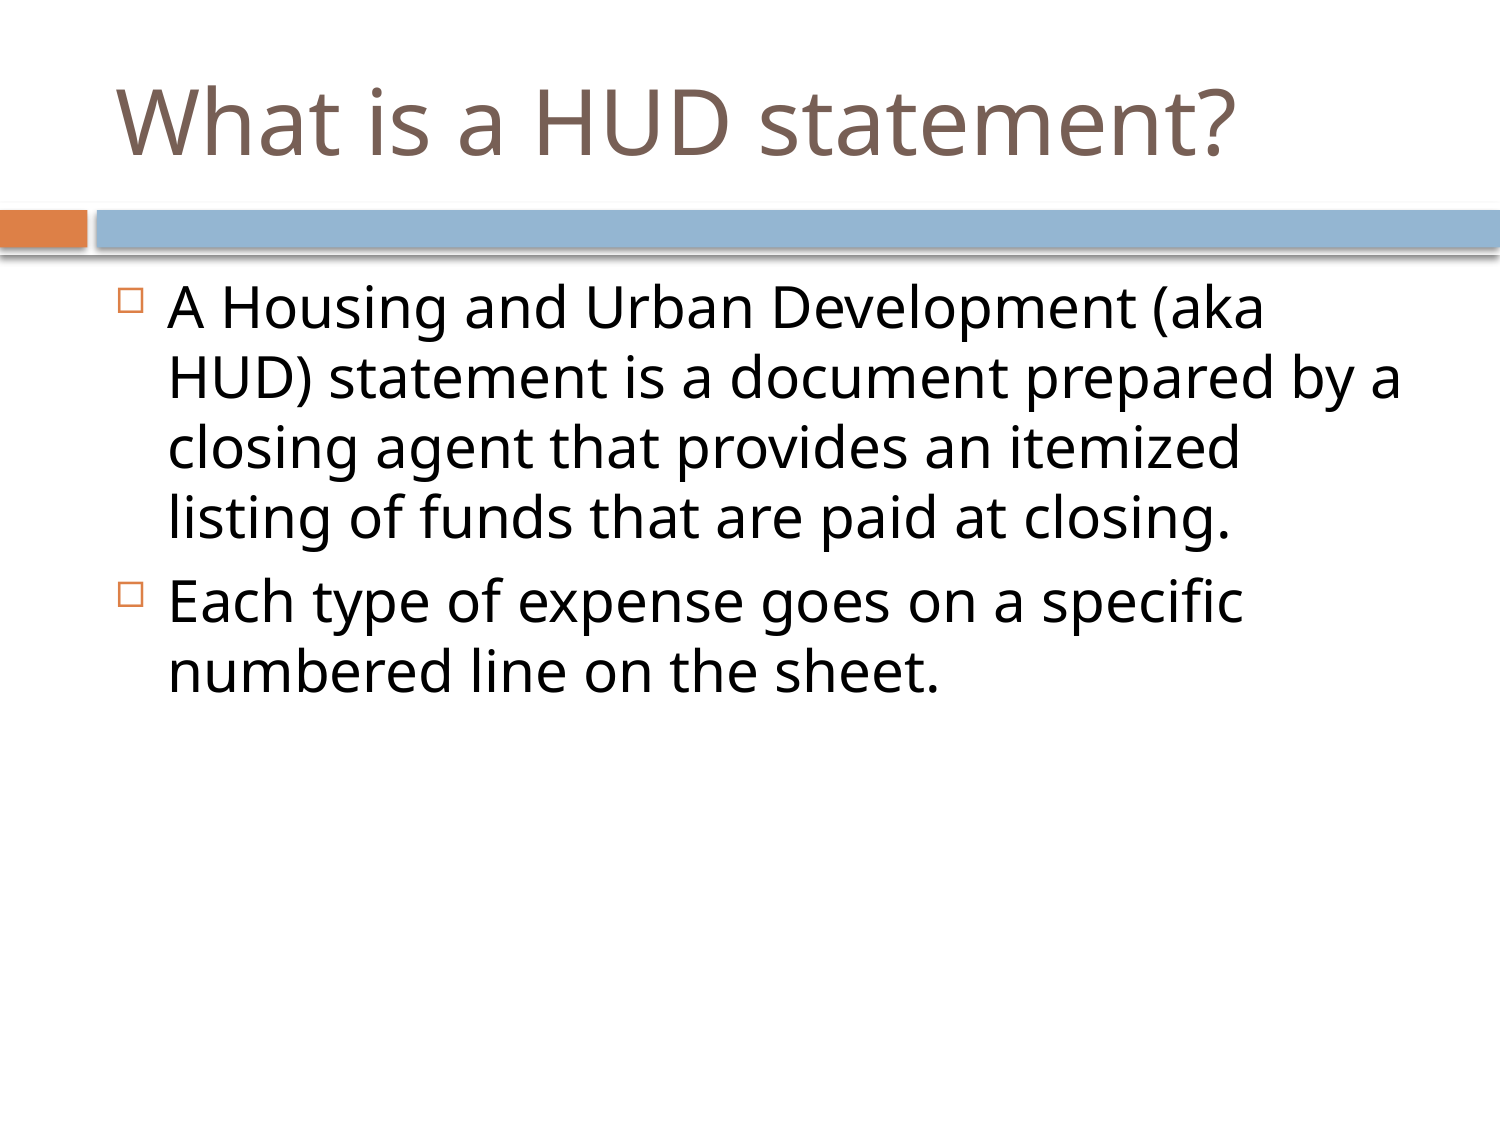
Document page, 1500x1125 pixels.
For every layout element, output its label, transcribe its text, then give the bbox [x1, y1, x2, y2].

title What is a HUD statement? [100, 37, 1438, 200]
list A Housing and Urban Development (aka HUD) statement is a document prepared by a closing agent that provides an itemized listing of funds that are paid at closing. Each type of expense goes on a specific numbered line on the sheet. [100, 262, 1438, 1000]
